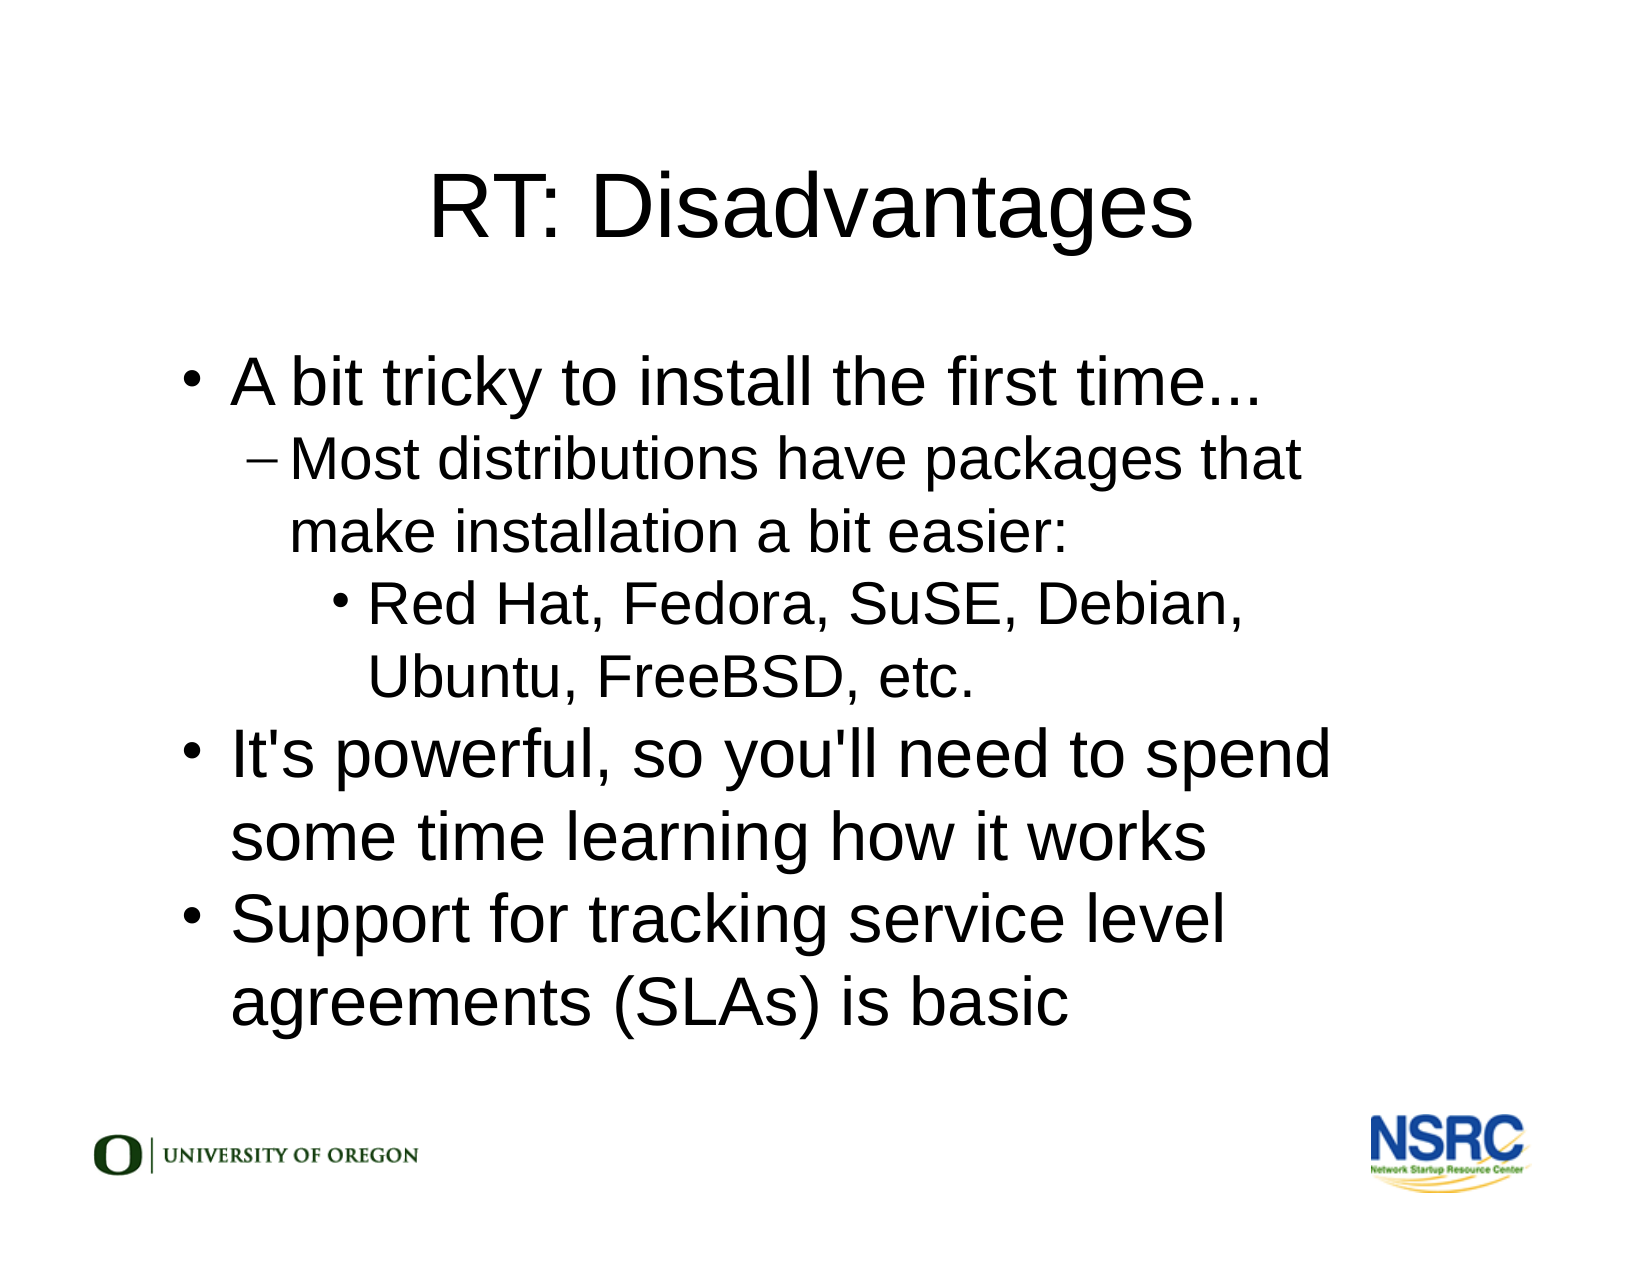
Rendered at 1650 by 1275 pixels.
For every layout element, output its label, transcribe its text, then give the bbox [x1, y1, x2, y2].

picture [92, 1133, 420, 1177]
text_box RT: Disadvantages [133, 104, 1491, 298]
text_box A bit tricky to install the first time... Most distributions have packages that make installation a bit easier: Red Hat, Fedora, SuSE, Debian, Ubuntu, FreeBSD, etc. It's powerful, so you'll need to spend some time learning how it works Support for tracking service level agreements (SLAs) is basic [165, 332, 1447, 1028]
picture [1371, 1114, 1532, 1193]
